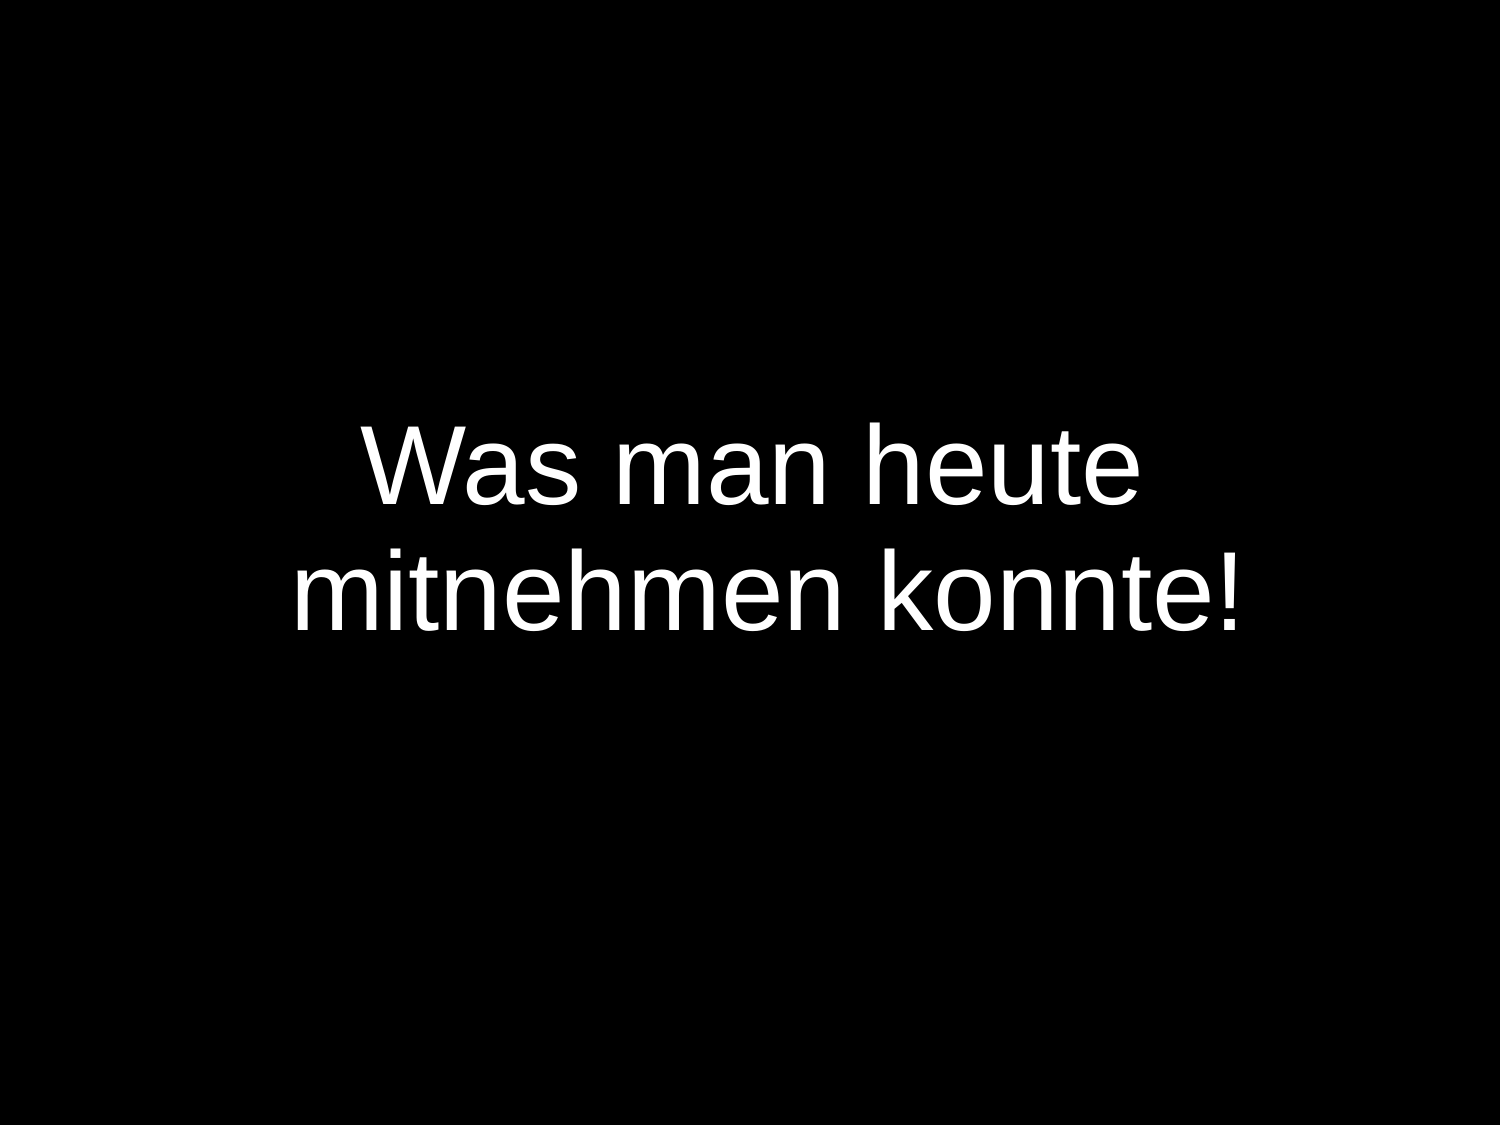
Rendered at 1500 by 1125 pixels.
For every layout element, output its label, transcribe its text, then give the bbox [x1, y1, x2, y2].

text_box Was man heute mitnehmen konnte! [76, 397, 1460, 663]
